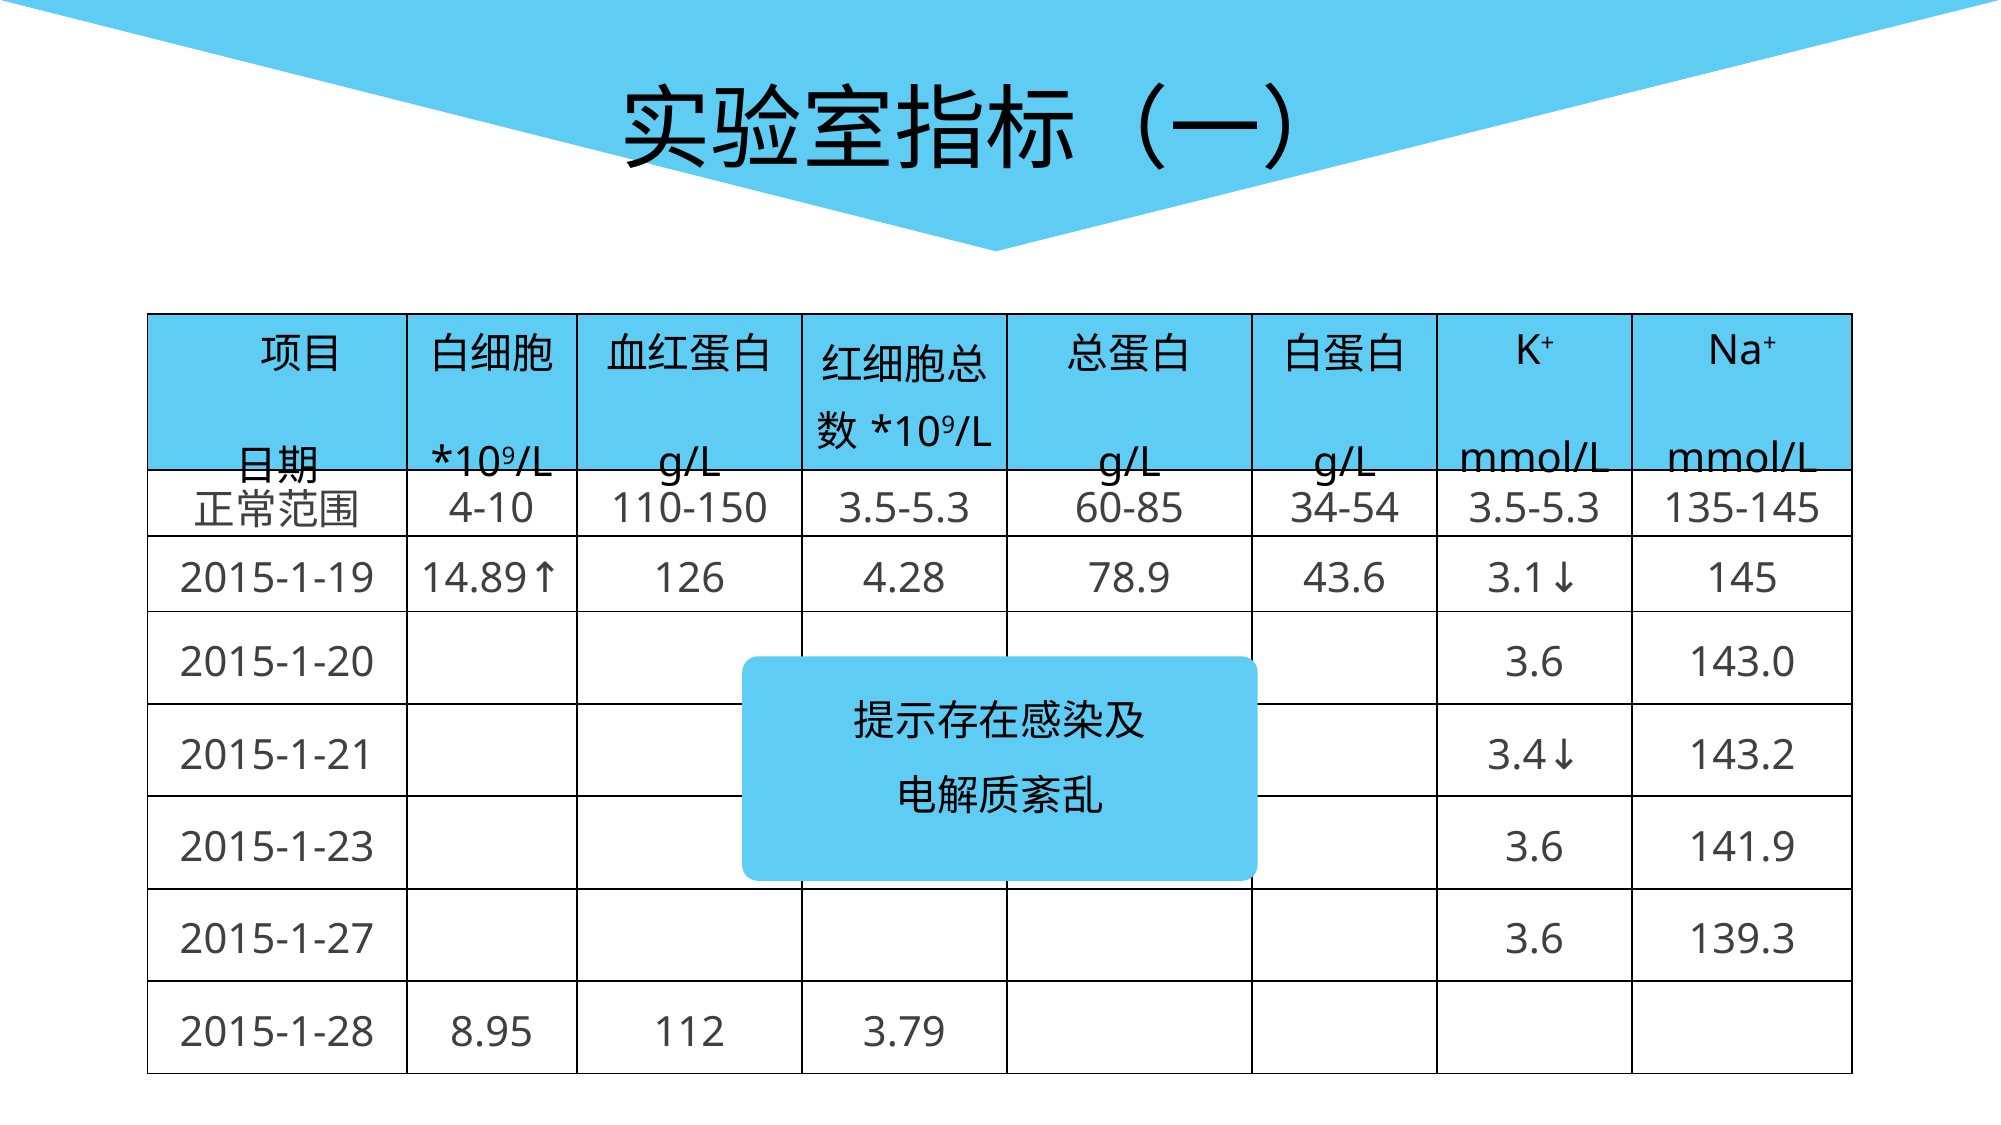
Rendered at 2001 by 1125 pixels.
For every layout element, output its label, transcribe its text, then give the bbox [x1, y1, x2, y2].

table_cell [1253, 797, 1436, 888]
text_box 实验室指标（一） [604, 62, 1396, 188]
table_cell 112 [578, 982, 801, 1073]
table_cell [1253, 982, 1436, 1073]
table_cell [1008, 982, 1251, 1073]
table_cell 3.6 [1438, 797, 1631, 888]
table_cell 139.3 [1633, 890, 1851, 980]
table_cell 3.79 [803, 982, 1006, 1073]
table_cell 2015-1-28 [148, 982, 406, 1073]
table_cell 3.6 [1438, 612, 1631, 703]
table_cell 3.5-5.3 [1438, 471, 1631, 535]
table_cell 2015-1-23 [148, 797, 406, 888]
table_cell 2015-1-21 [148, 705, 406, 795]
table_cell 145 [1633, 537, 1851, 611]
text_box 提示存在感染及 电解质紊乱 [742, 656, 1258, 881]
table_cell 43.6 [1253, 537, 1436, 611]
table_cell [803, 881, 1006, 888]
table_cell 3.4↓ [1438, 705, 1631, 795]
table_header 红细胞总数*109/L [803, 315, 1006, 469]
table_cell [1008, 612, 1251, 658]
table_cell 4-10 [408, 471, 576, 535]
table_cell 14.89↑ [408, 537, 576, 611]
table_header 总蛋白 g/L [1008, 315, 1251, 469]
table_header K+ mmol/L [1438, 315, 1631, 469]
table_cell [408, 890, 576, 980]
table_cell 60-85 [1008, 471, 1251, 535]
table_cell 141.9 [1633, 797, 1851, 888]
table_cell 78.9 [1008, 537, 1251, 611]
table_cell 3.5-5.3 [803, 471, 1006, 535]
table_cell 3.1↓ [1438, 537, 1631, 611]
table_cell [578, 705, 742, 795]
table_cell [803, 612, 1006, 656]
table_header 血红蛋白 g/L [578, 315, 801, 469]
text_box [741, 188, 1253, 253]
table_header 白细胞 *109/L [408, 315, 576, 469]
table_cell [408, 705, 576, 795]
table_cell [578, 612, 801, 703]
table_cell [1008, 890, 1251, 980]
table_cell [1253, 612, 1436, 703]
table_cell 143.2 [1633, 705, 1851, 795]
table_cell [1258, 705, 1436, 795]
table_cell 135-145 [1633, 471, 1851, 535]
text_box [0, 0, 2000, 154]
table_header 项目 日期 [148, 315, 406, 469]
table_cell [408, 612, 576, 703]
table_cell [1633, 982, 1851, 1073]
table_cell 2015-1-27 [148, 890, 406, 980]
table_cell 8.95 [408, 982, 576, 1073]
table_cell 143.0 [1633, 612, 1851, 703]
table_cell [803, 890, 1006, 980]
table_header Na+ mmol/L [1633, 315, 1851, 469]
table_cell 2015-1-19 [148, 537, 406, 611]
table_cell [1008, 879, 1251, 888]
table_cell [578, 890, 801, 980]
table_cell 126 [578, 537, 801, 611]
table_cell 2015-1-20 [148, 612, 406, 703]
table_cell [578, 797, 801, 888]
table_cell [1438, 982, 1631, 1073]
table_cell 34-54 [1253, 471, 1436, 535]
table_cell [1253, 890, 1436, 980]
table_cell 正常范围 [148, 471, 406, 535]
table_header 白蛋白 g/L [1253, 315, 1436, 469]
table_cell [408, 797, 576, 888]
table_cell 3.6 [1438, 890, 1631, 980]
table_cell 110-150 [578, 471, 801, 535]
table_cell 4.28 [803, 537, 1006, 611]
